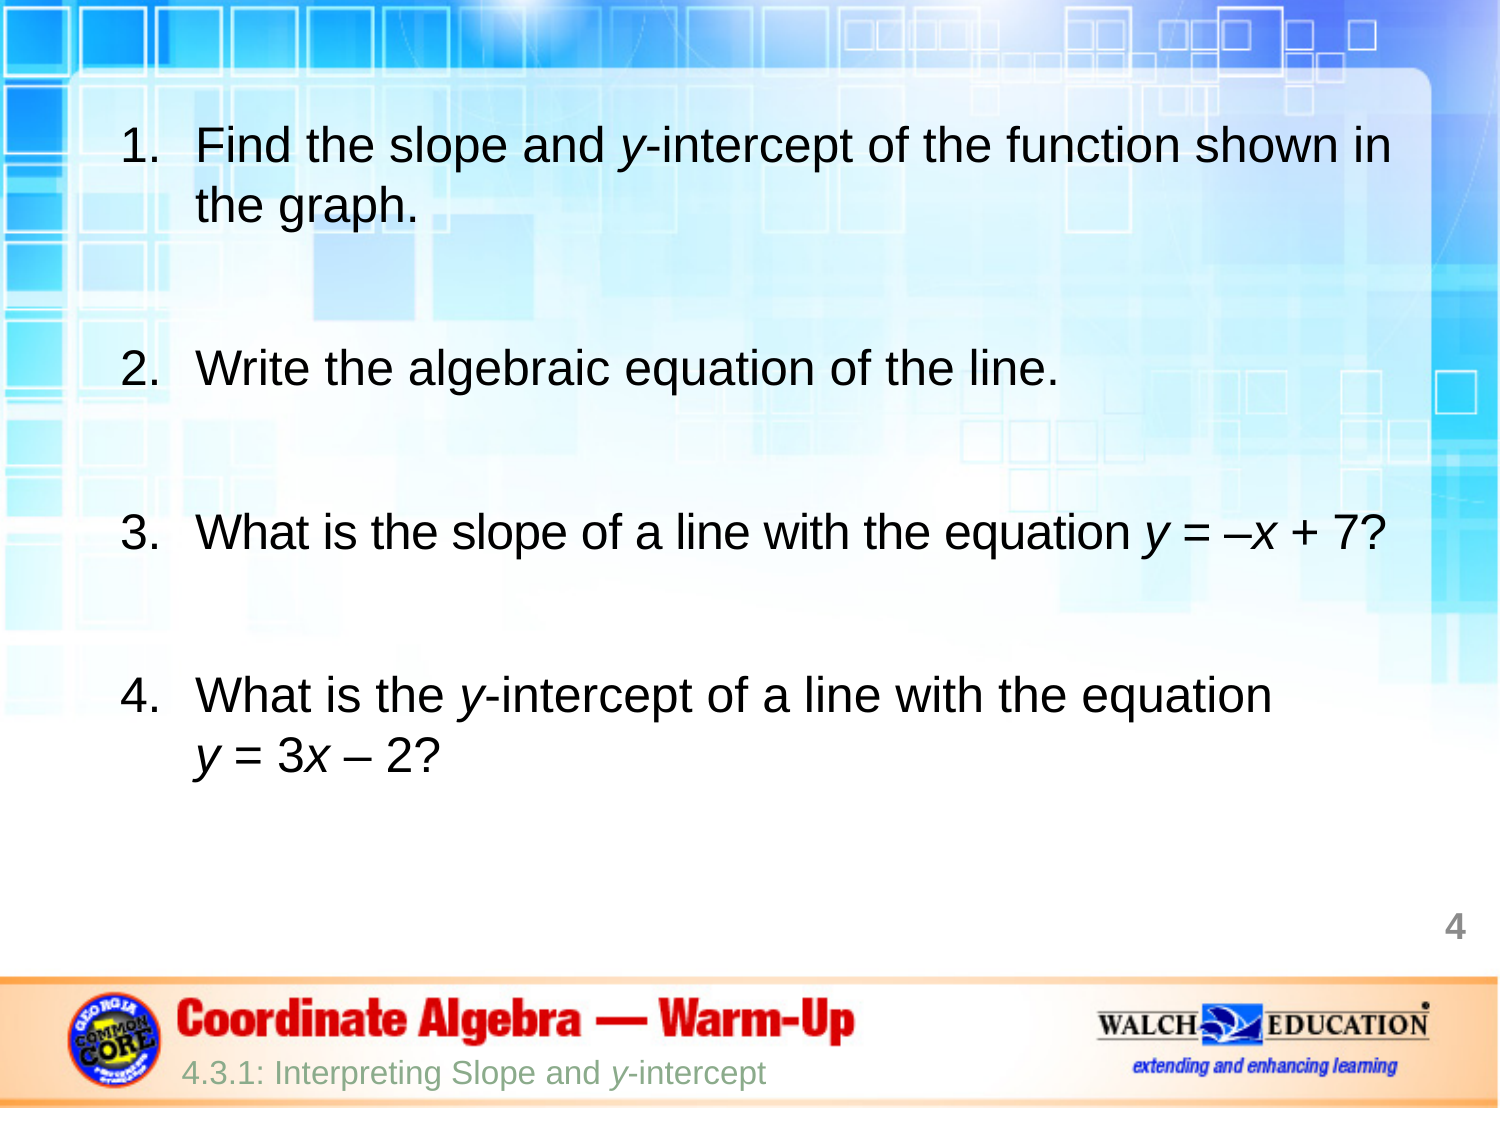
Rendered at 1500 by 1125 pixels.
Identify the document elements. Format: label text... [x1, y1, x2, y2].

slide_number 4 [1361, 901, 1481, 949]
picture [0, 0, 1500, 1108]
footer 4.3.1: Interpreting Slope and y-intercept [166, 1048, 1065, 1094]
subtitle Find the slope and y-intercept of the function shown in the graph. Write the algebraic equation of the line. What is the slope of a line with the equation y = –x + 7? What is the y-intercept of a line with the equation y = 3x – 2? [105, 105, 1409, 925]
